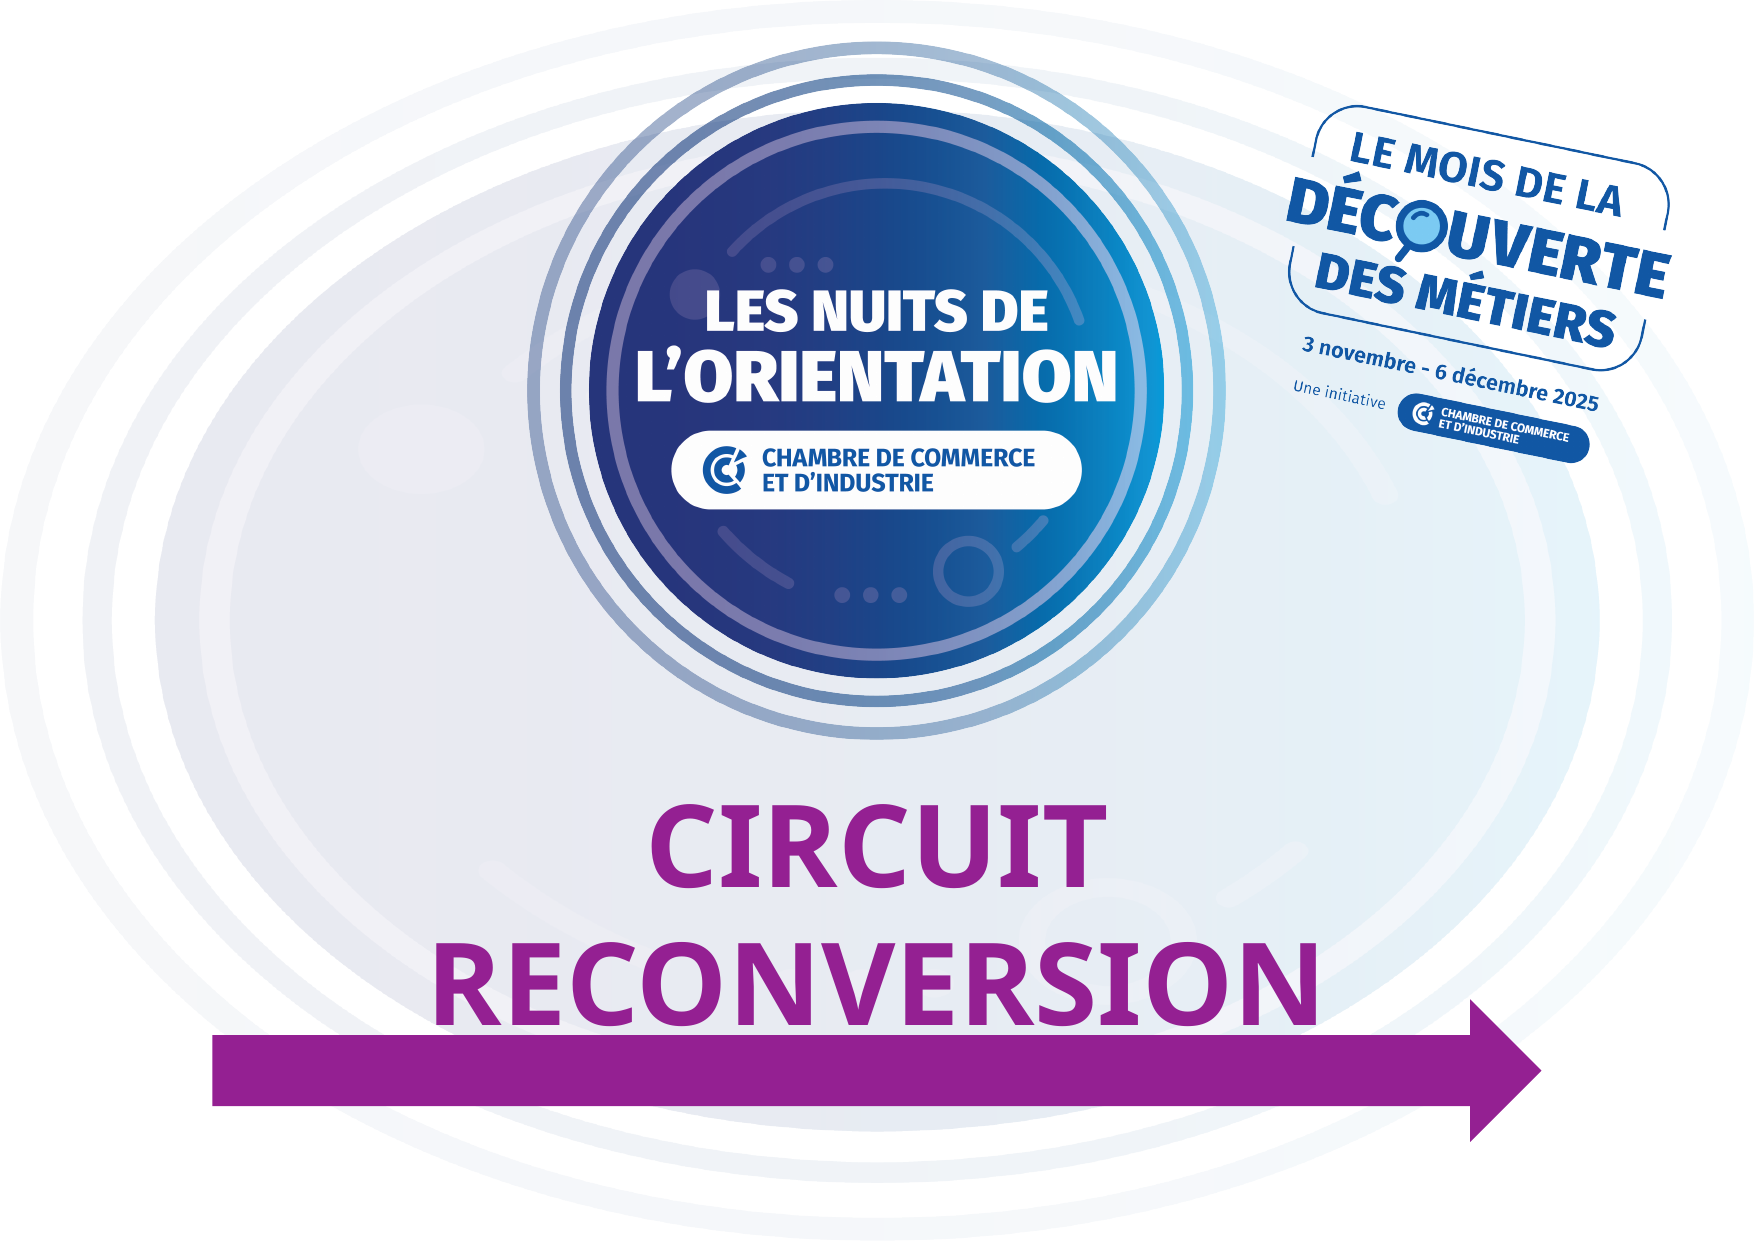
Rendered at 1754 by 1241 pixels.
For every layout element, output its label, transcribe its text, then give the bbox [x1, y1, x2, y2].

text_box CIRCUIT RECONVERSION [168, 765, 1586, 1056]
picture [1250, 95, 1688, 474]
picture [527, 41, 1227, 740]
text_box [211, 1056, 1543, 1145]
